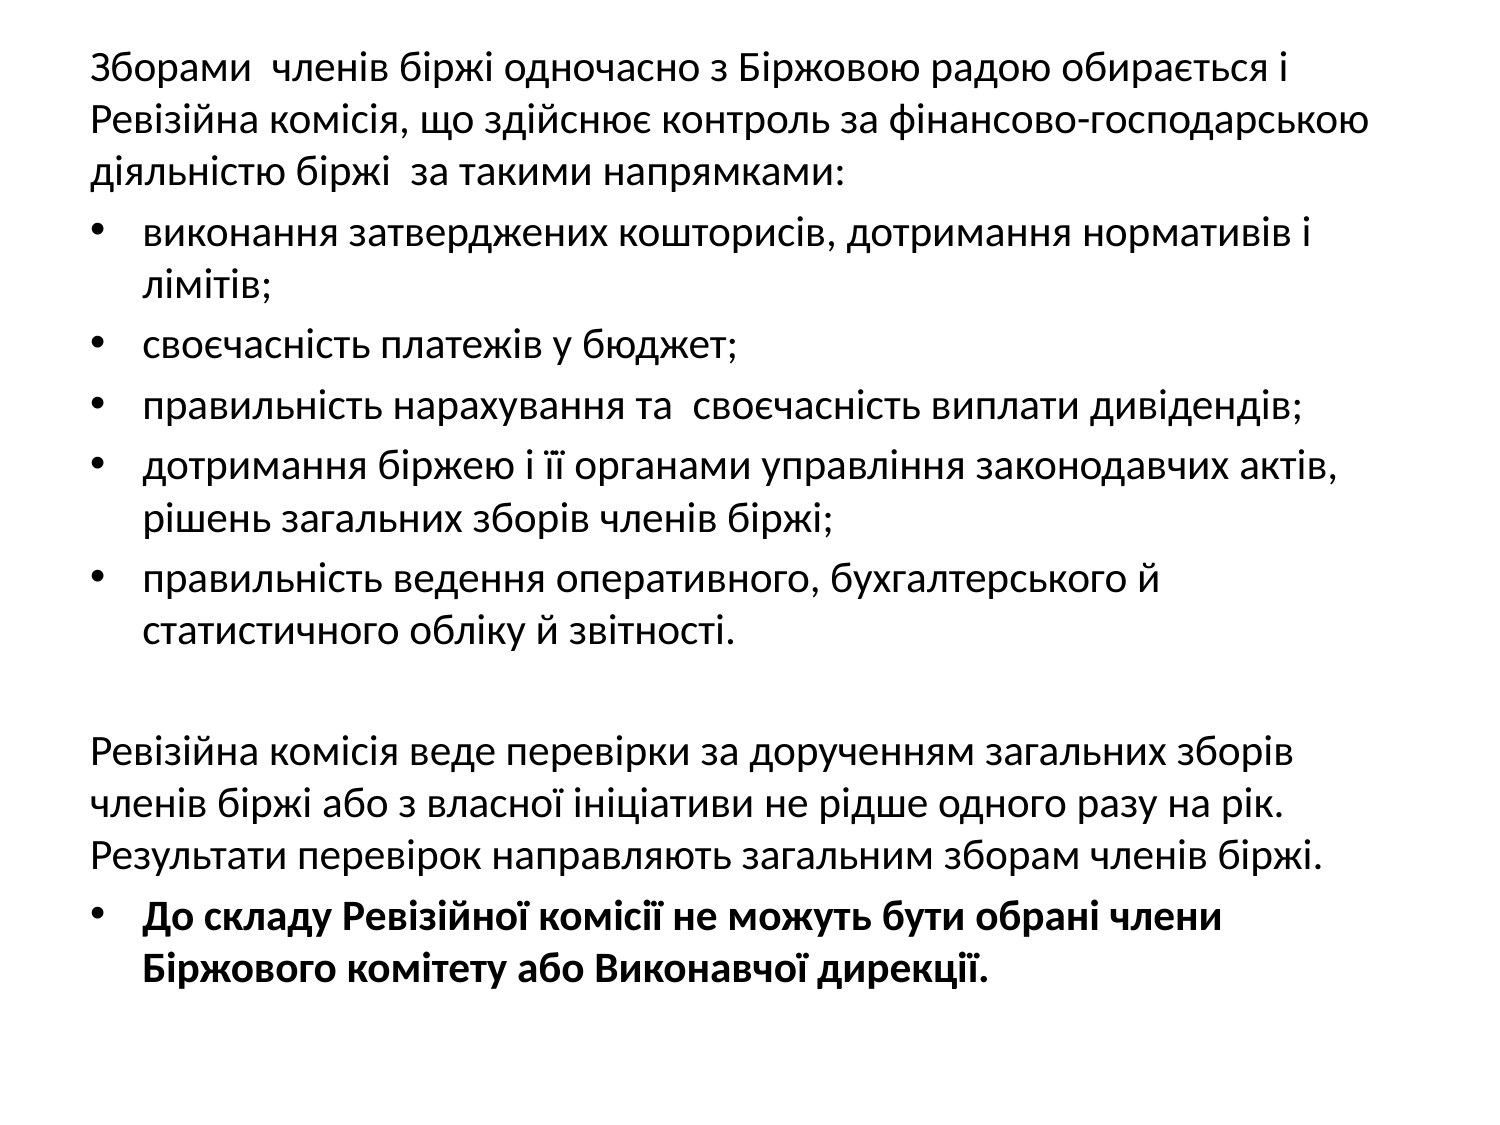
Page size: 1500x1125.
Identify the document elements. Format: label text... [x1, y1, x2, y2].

list Зборами членів біржі одночасно з Біржовою радою обирається і Ревізійна комісія, що здійснює контроль за фінансово-господарською діяльністю біржі за такими напрямками: виконання затверджених кошторисів, дотримання нормативів і лімітів; своєчасність платежів у бюджет; правильність нарахування та своєчасність виплати дивідендів; дотримання біржею і її органами управління законодавчих актів, рішень загальних зборів членів біржі; правильність ведення оперативного, бухгалтерського й статистичного обліку й звітності. Ревізійна комісія веде перевірки за дорученням загальних зборів членів біржі або з власної ініціативи не рідше одного разу на рік. Результати перевірок направляють загальним зборам членів біржі. До складу Ревізійної комісії не можуть бути обрані члени Біржового комітету або Виконавчої дирекції. [75, 30, 1425, 1005]
